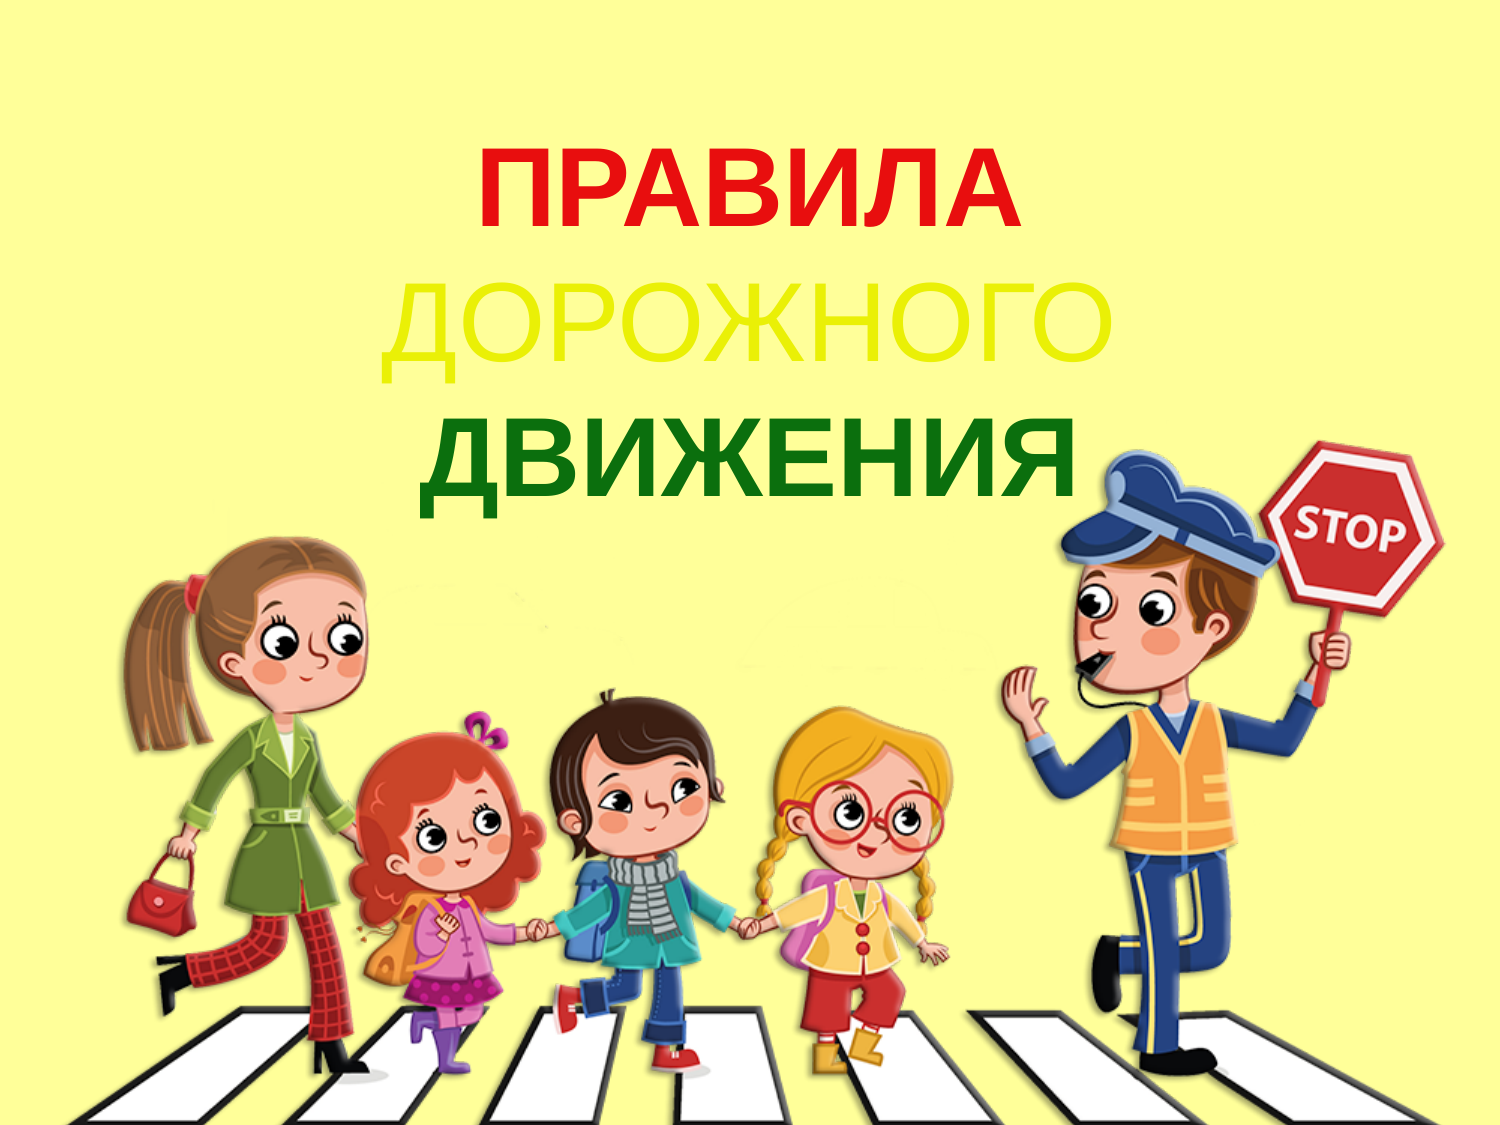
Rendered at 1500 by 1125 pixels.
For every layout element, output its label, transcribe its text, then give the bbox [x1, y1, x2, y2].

picture [3, 420, 1500, 1125]
title ПРАВИЛА ДОРОЖНОГО ДВИЖЕНИЯ [195, 78, 1305, 419]
